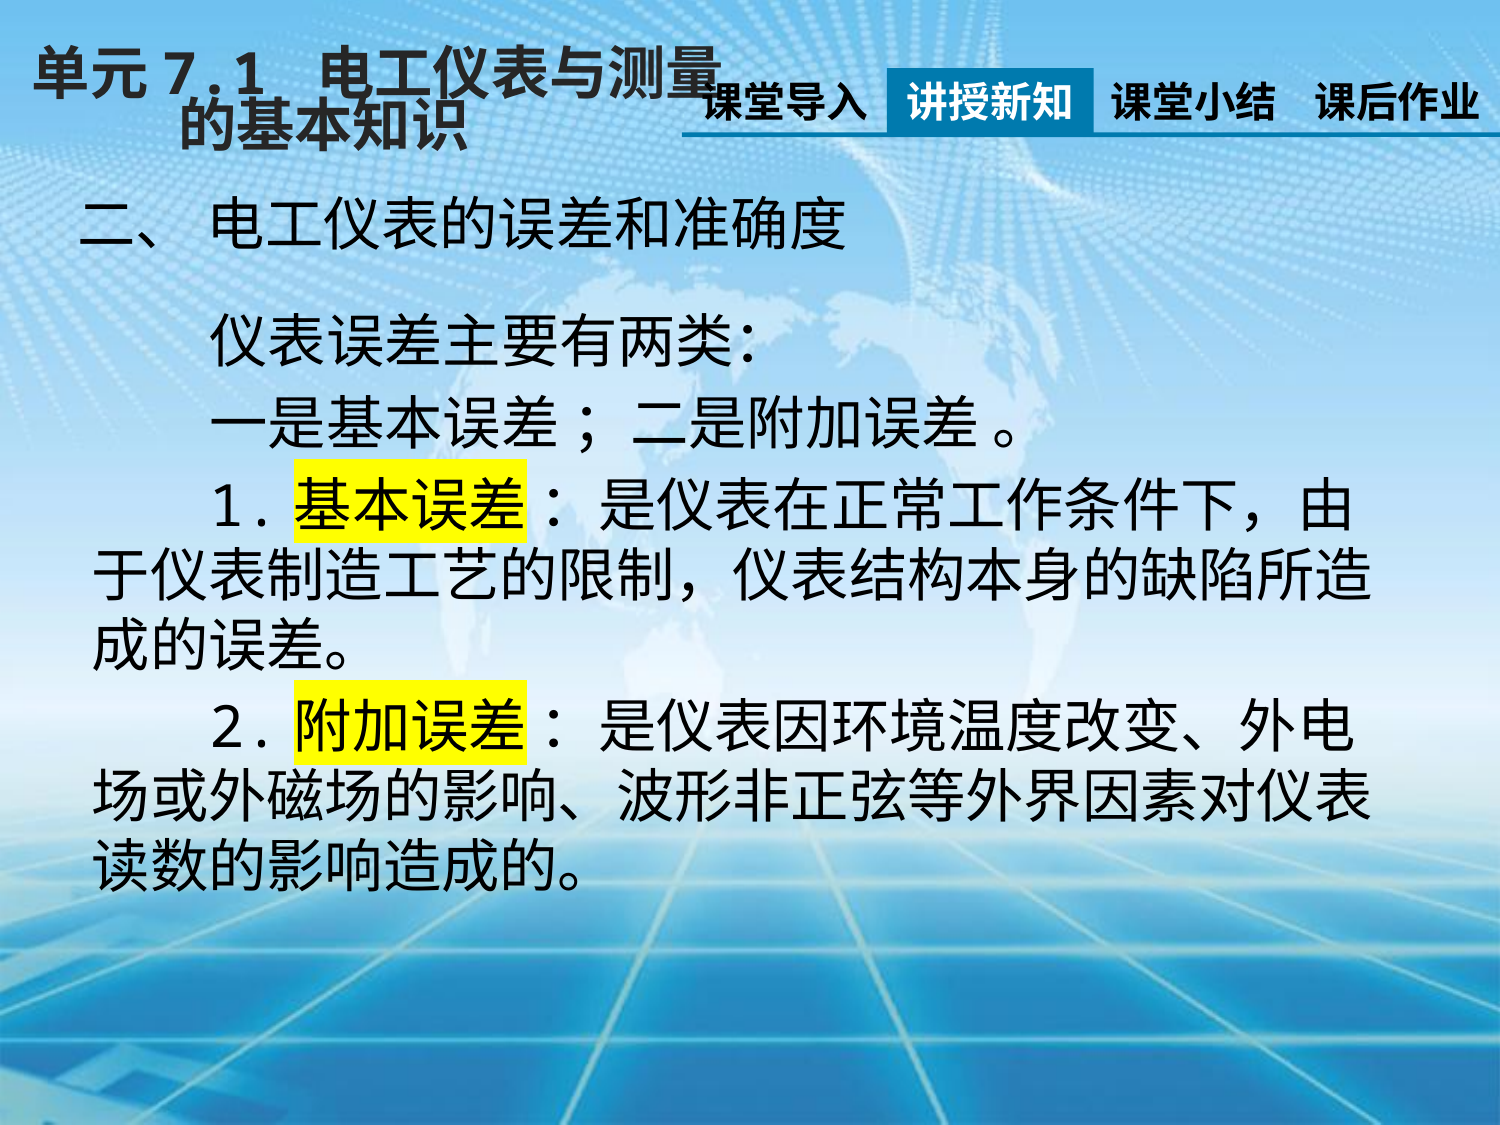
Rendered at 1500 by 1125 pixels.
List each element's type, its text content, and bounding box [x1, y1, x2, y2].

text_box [16, 46, 1500, 168]
text_box 二、 电工仪表的误差和准确度 [62, 179, 1091, 325]
text_box 仪表误差主要有两类： 一是基本误差 ；二是附加误差 。 1.基本误差 ：是仪表在正常工作条件下，由于仪表制造工艺的限制，仪表结构本身的缺陷所造成的误差。 2.附加误差 ：是仪表因环境温度改变、外电场或外磁场的影响、波形非正弦等外界因素对仪表读数的影响造成的。 [76, 297, 1427, 958]
picture [0, 0, 1500, 1125]
